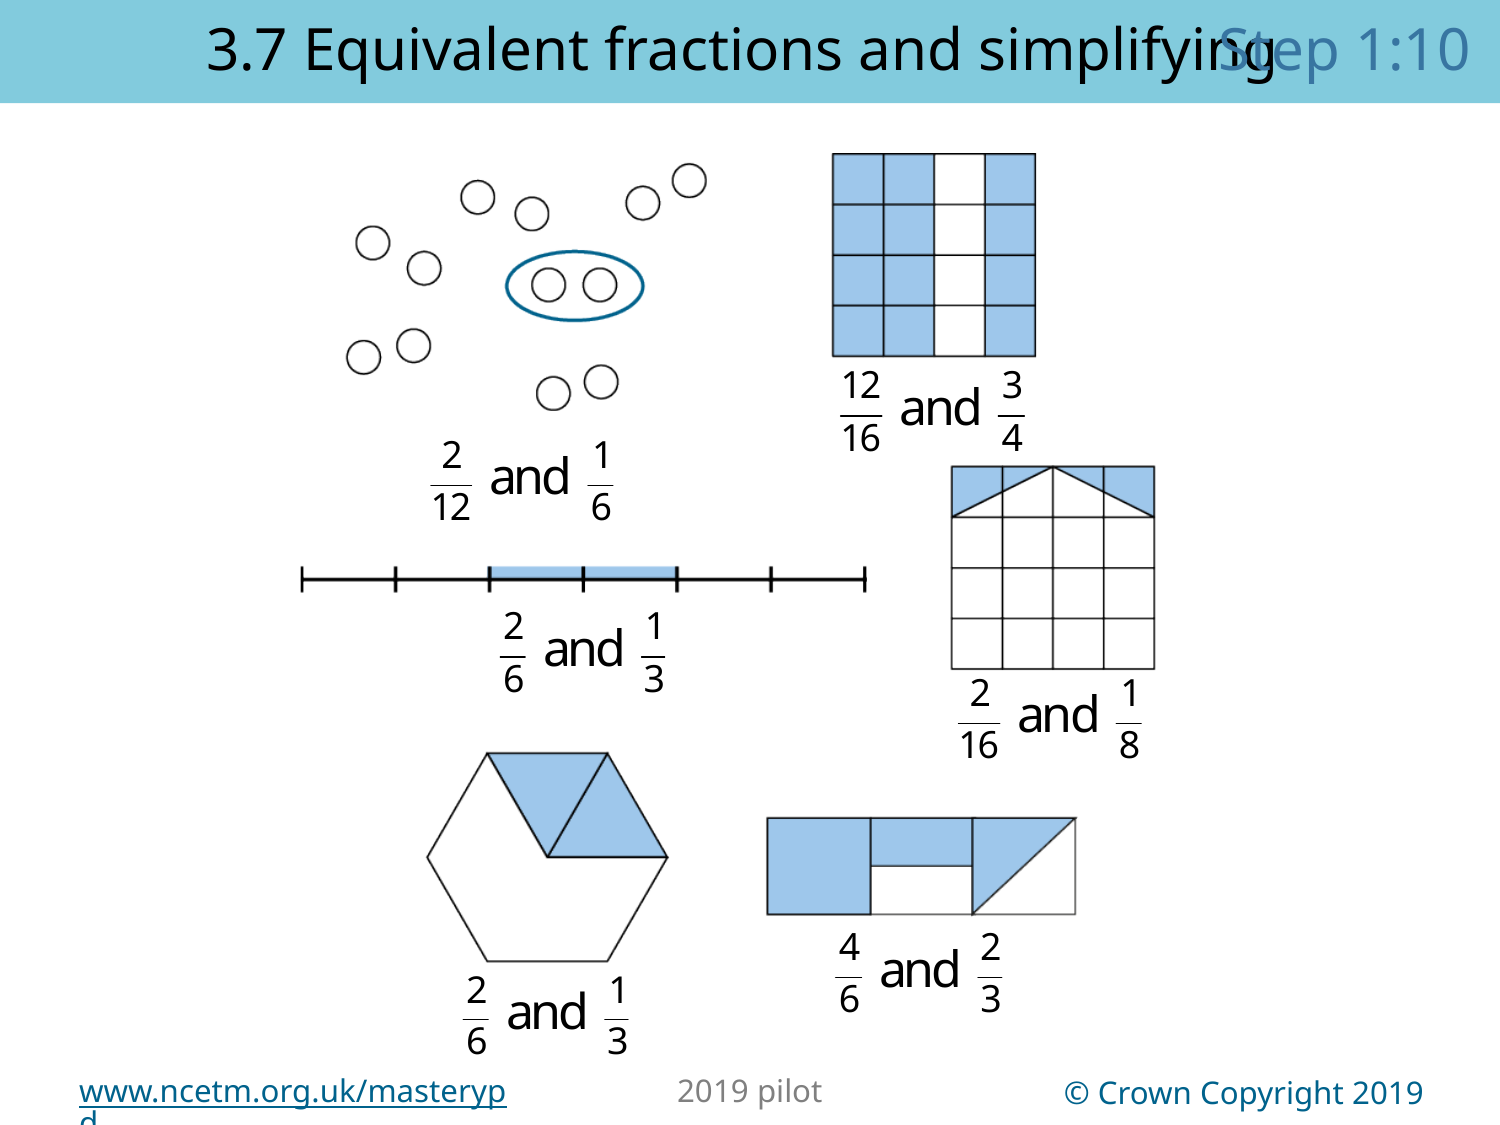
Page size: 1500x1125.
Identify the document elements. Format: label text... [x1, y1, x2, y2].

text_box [954, 672, 1146, 765]
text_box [836, 364, 1031, 457]
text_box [831, 926, 1007, 1019]
list Step 1:10 [0, 0, 1500, 104]
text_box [458, 969, 631, 1059]
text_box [495, 605, 669, 698]
picture [246, 153, 1254, 996]
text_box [426, 434, 619, 526]
